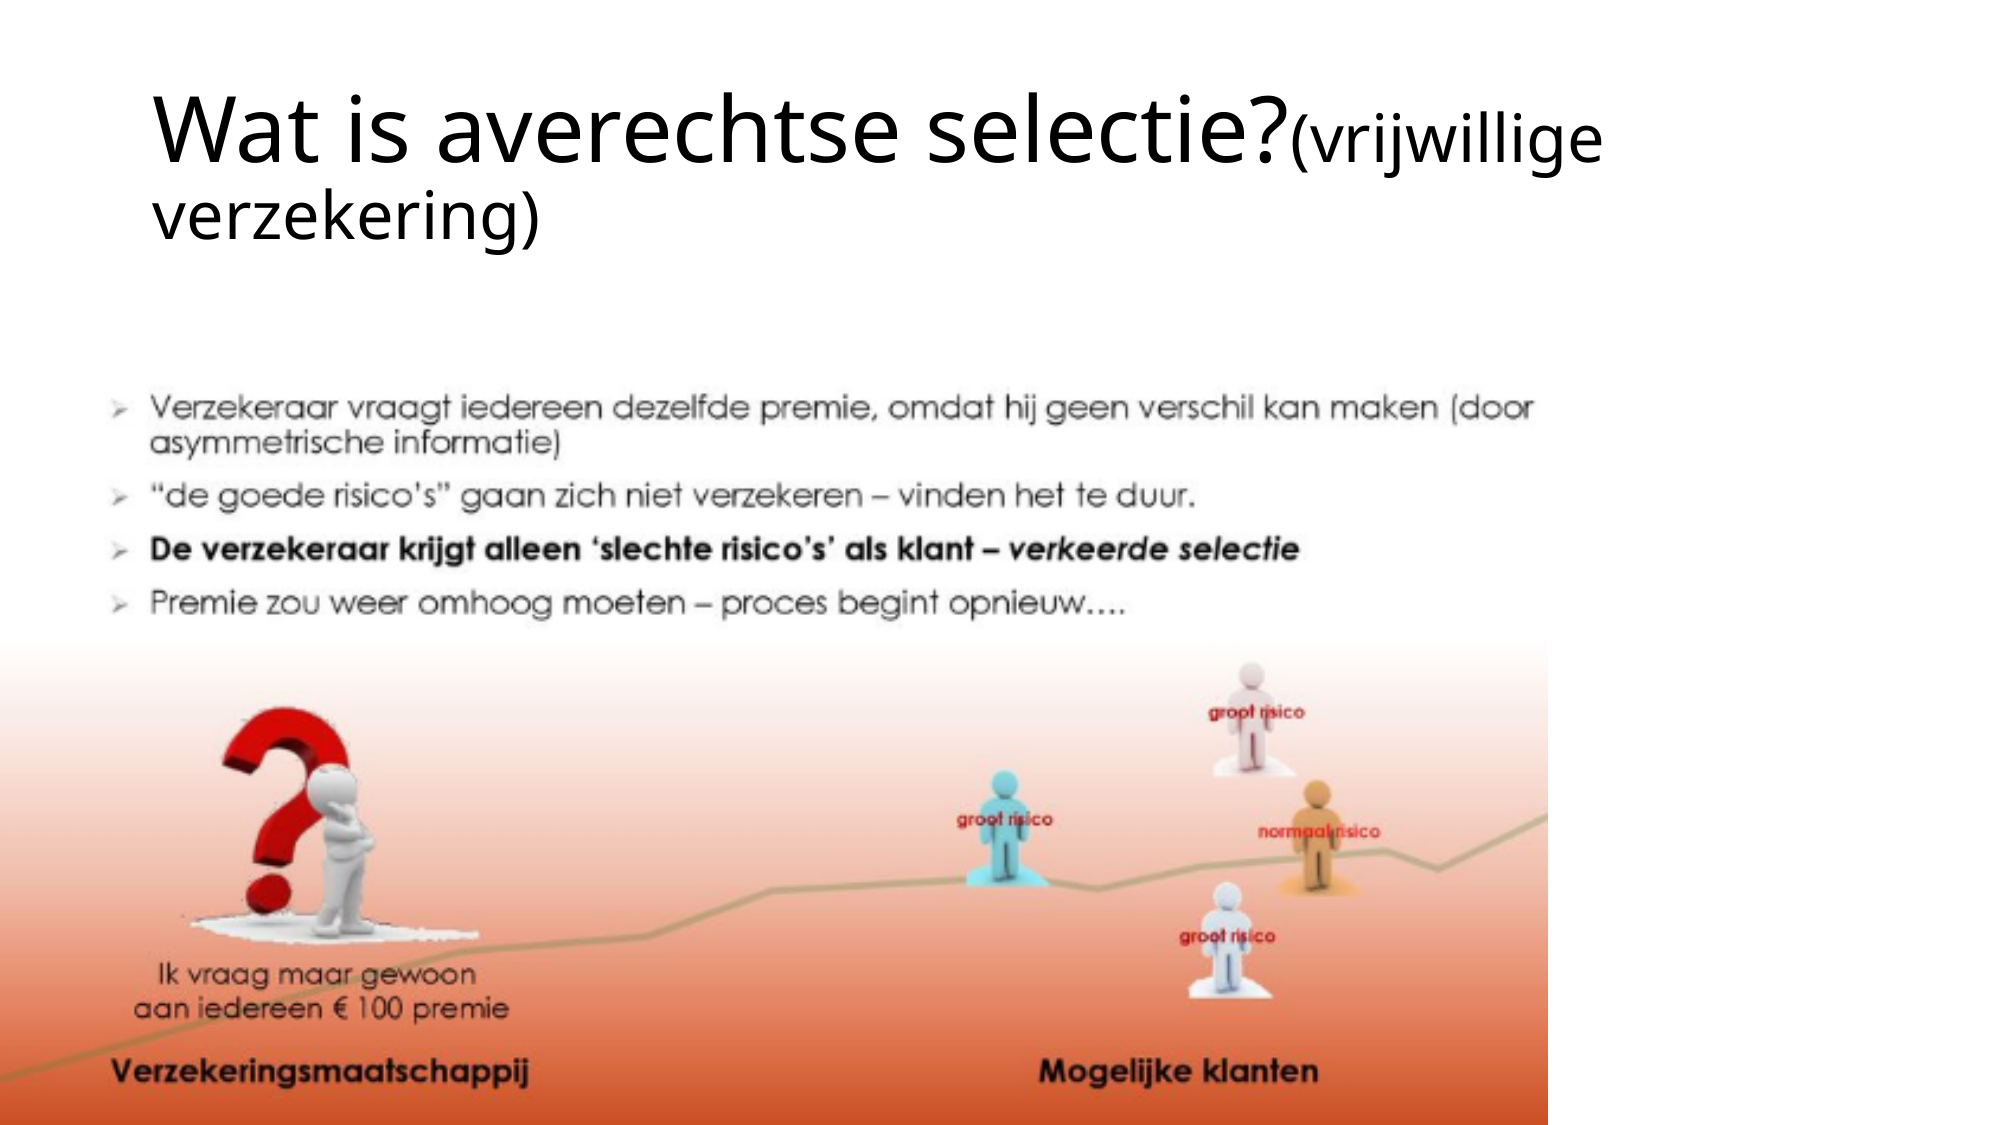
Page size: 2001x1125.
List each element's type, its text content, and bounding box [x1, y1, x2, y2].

title Wat is averechtse selectie?(vrijwillige verzekering) [137, 59, 1863, 278]
picture [0, 373, 1548, 1125]
